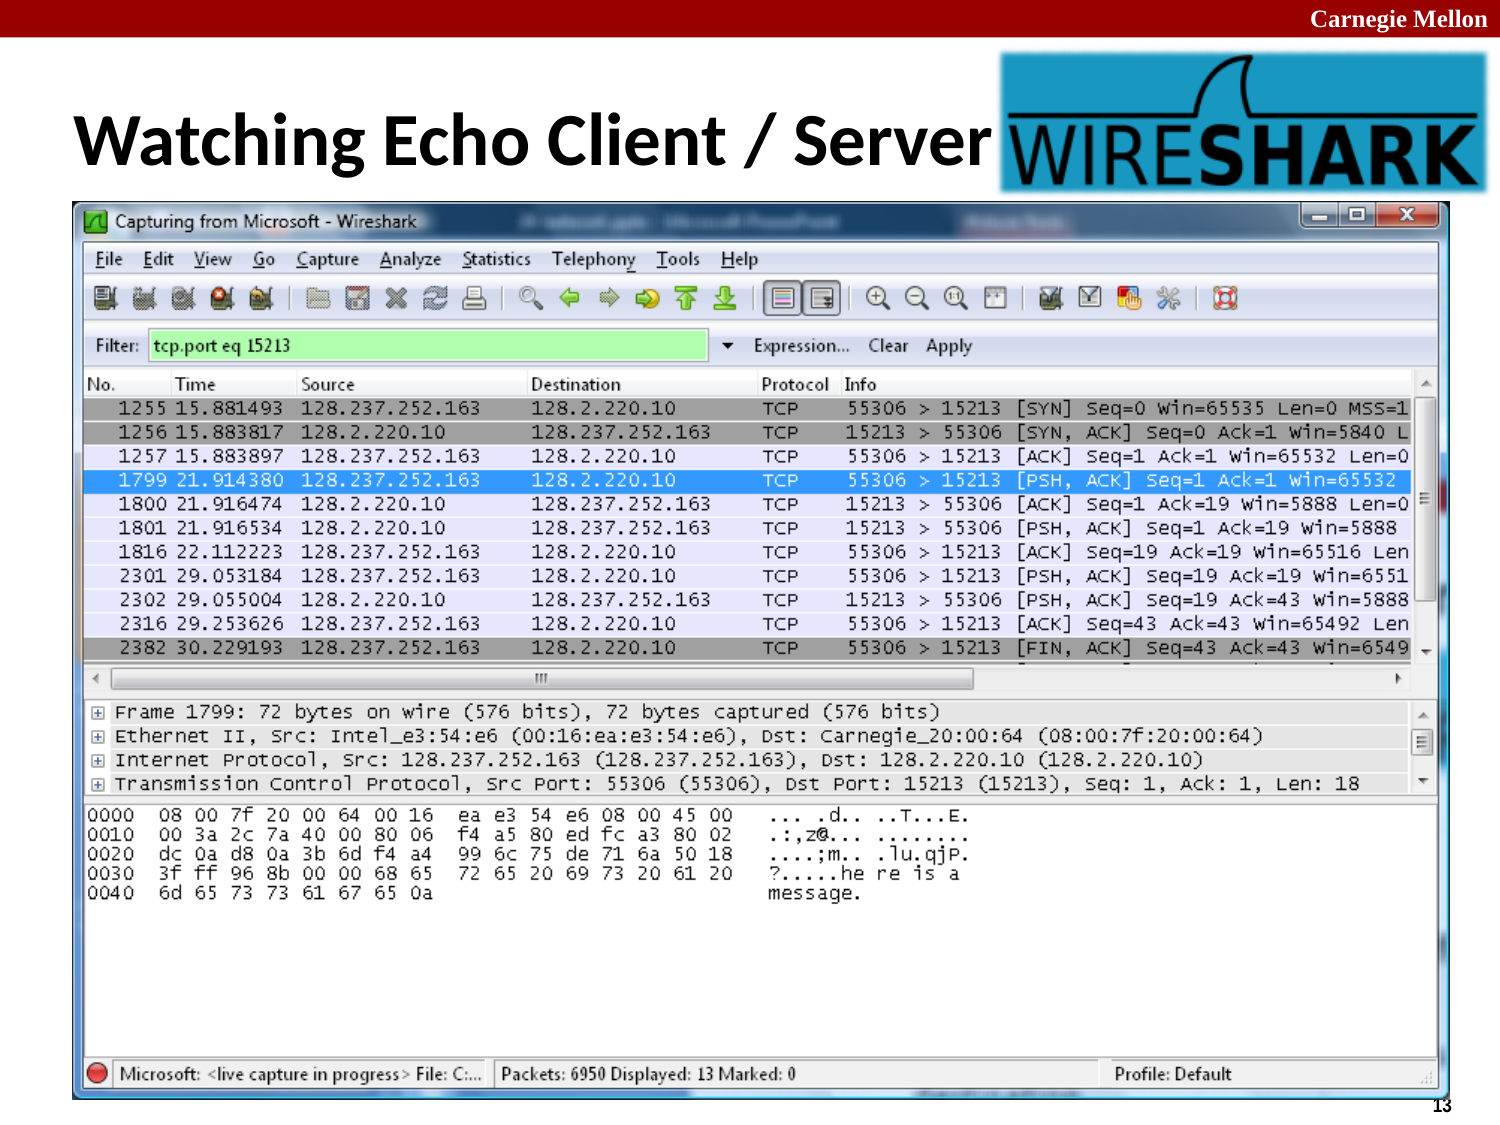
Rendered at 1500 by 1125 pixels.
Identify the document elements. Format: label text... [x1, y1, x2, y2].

picture [72, 200, 1451, 1101]
title Watching Echo Client / Server [58, 72, 989, 199]
picture [995, 47, 1491, 197]
